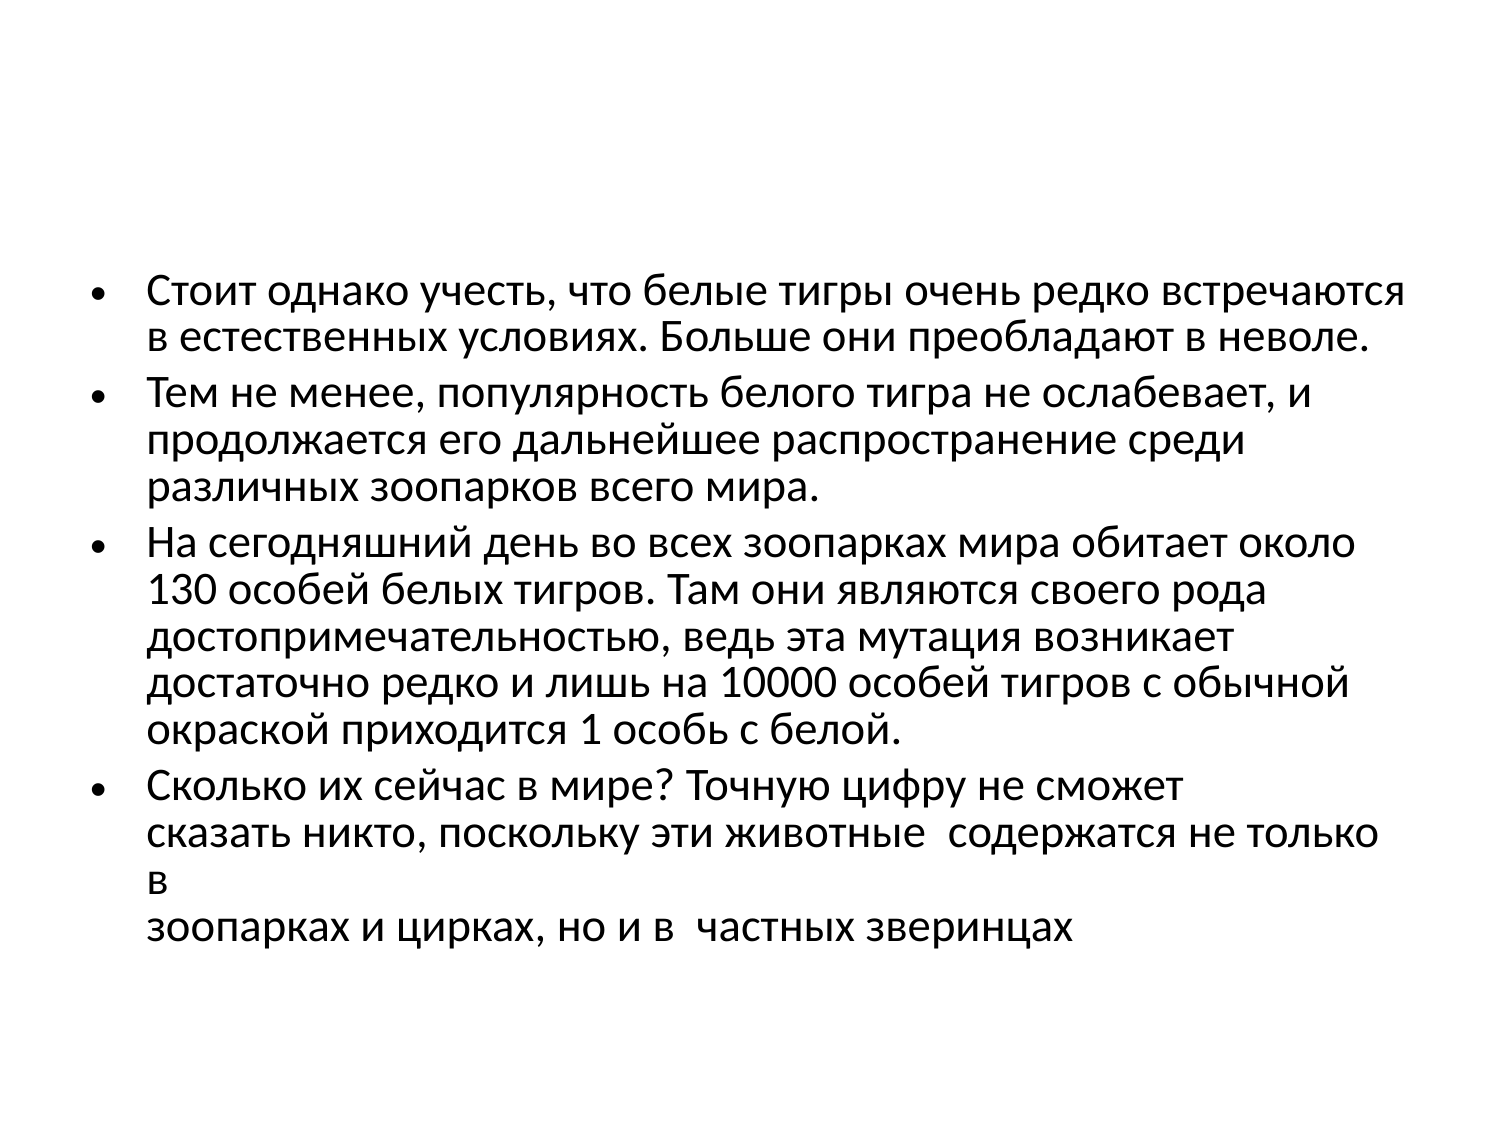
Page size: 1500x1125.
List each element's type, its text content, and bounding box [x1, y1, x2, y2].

list Стоит однако учесть, что белые тигры очень редко встречаются в естественных условиях. Больше они преобладают в неволе. Тем не менее, популярность белого тигра не ослабевает, и продолжается его дальнейшее распространение среди различных зоопарков всего мира. На сегодняшний день во всех зоопарках мира обитает около 130 особей белых тигров. Там они являются своего рода достопримечательностью, ведь эта мутация возникает достаточно редко и лишь на 10000 особей тигров с обычной окраской приходится 1 особь с белой. Сколько их сейчас в мире? Точную цифру не сможет сказать никто, поскольку эти животные содержатся не только в зоопарках и цирках, но и в частных зверинцах [75, 262, 1425, 1005]
